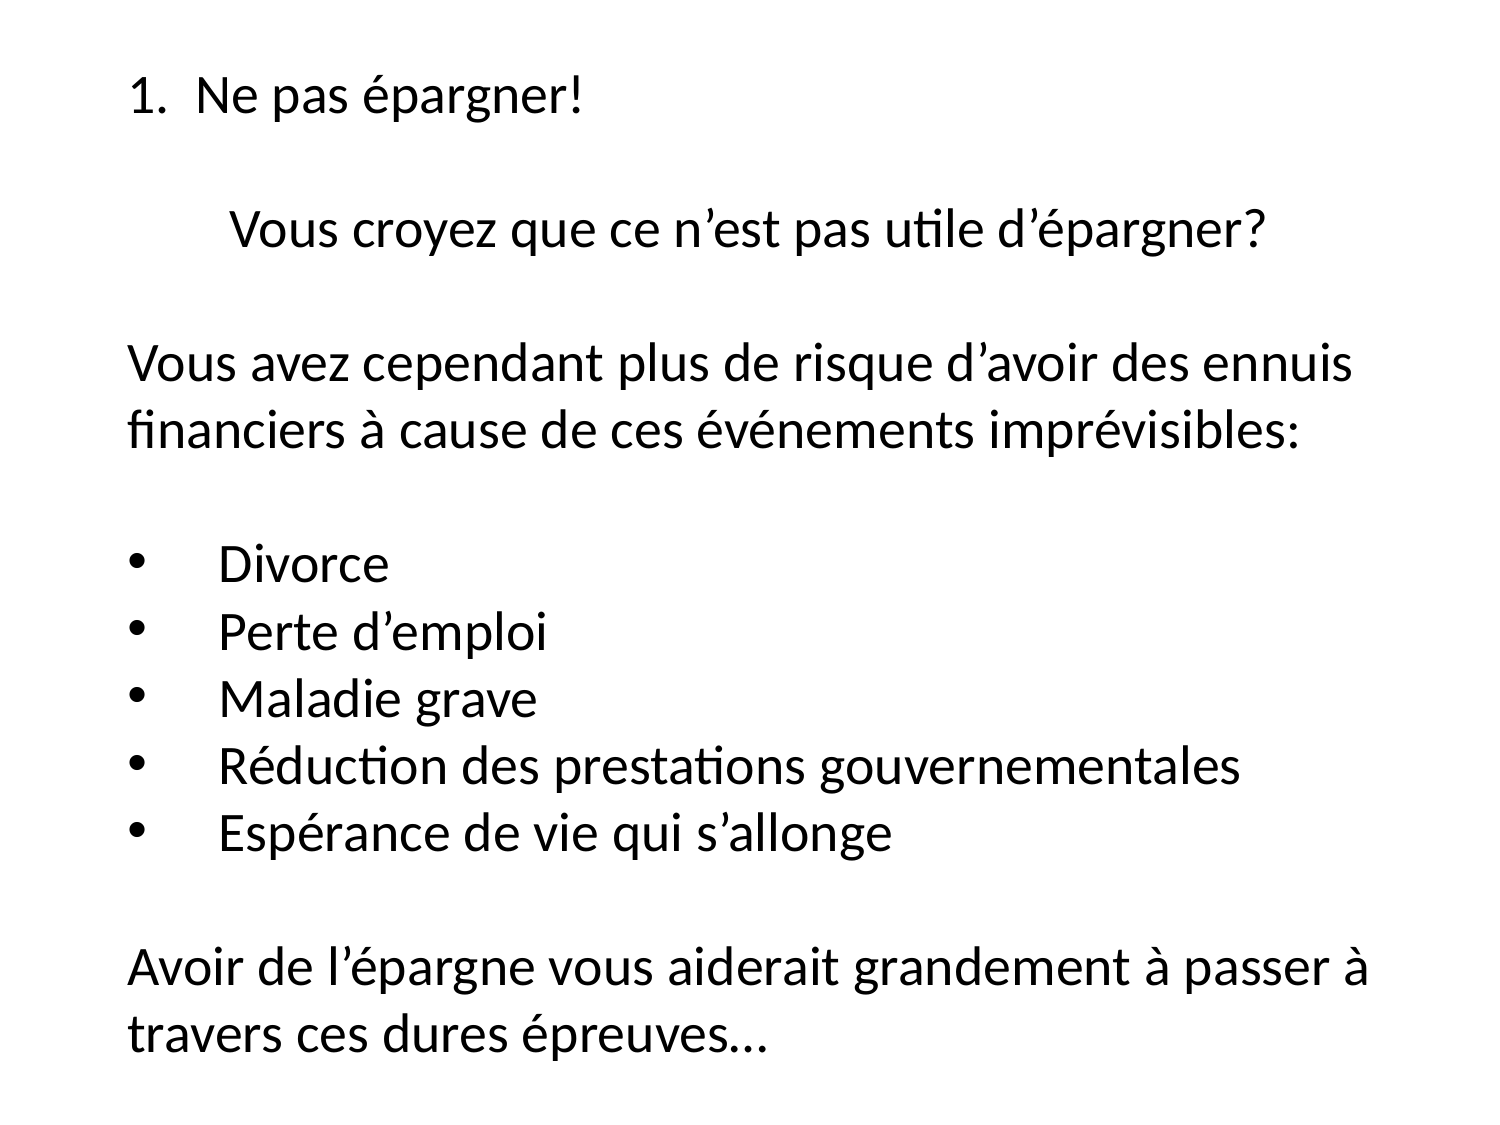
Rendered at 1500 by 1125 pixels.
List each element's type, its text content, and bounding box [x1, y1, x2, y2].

text_box 1. Ne pas épargner! Vous croyez que ce n’est pas utile d’épargner? Vous avez cependant plus de risque d’avoir des ennuis financiers à cause de ces événements imprévisibles: Divorce Perte d’emploi Maladie grave Réduction des prestations gouvernementales Espérance de vie qui s’allonge Avoir de l’épargne vous aiderait grandement à passer à travers ces dures épreuves… [112, 50, 1388, 1075]
